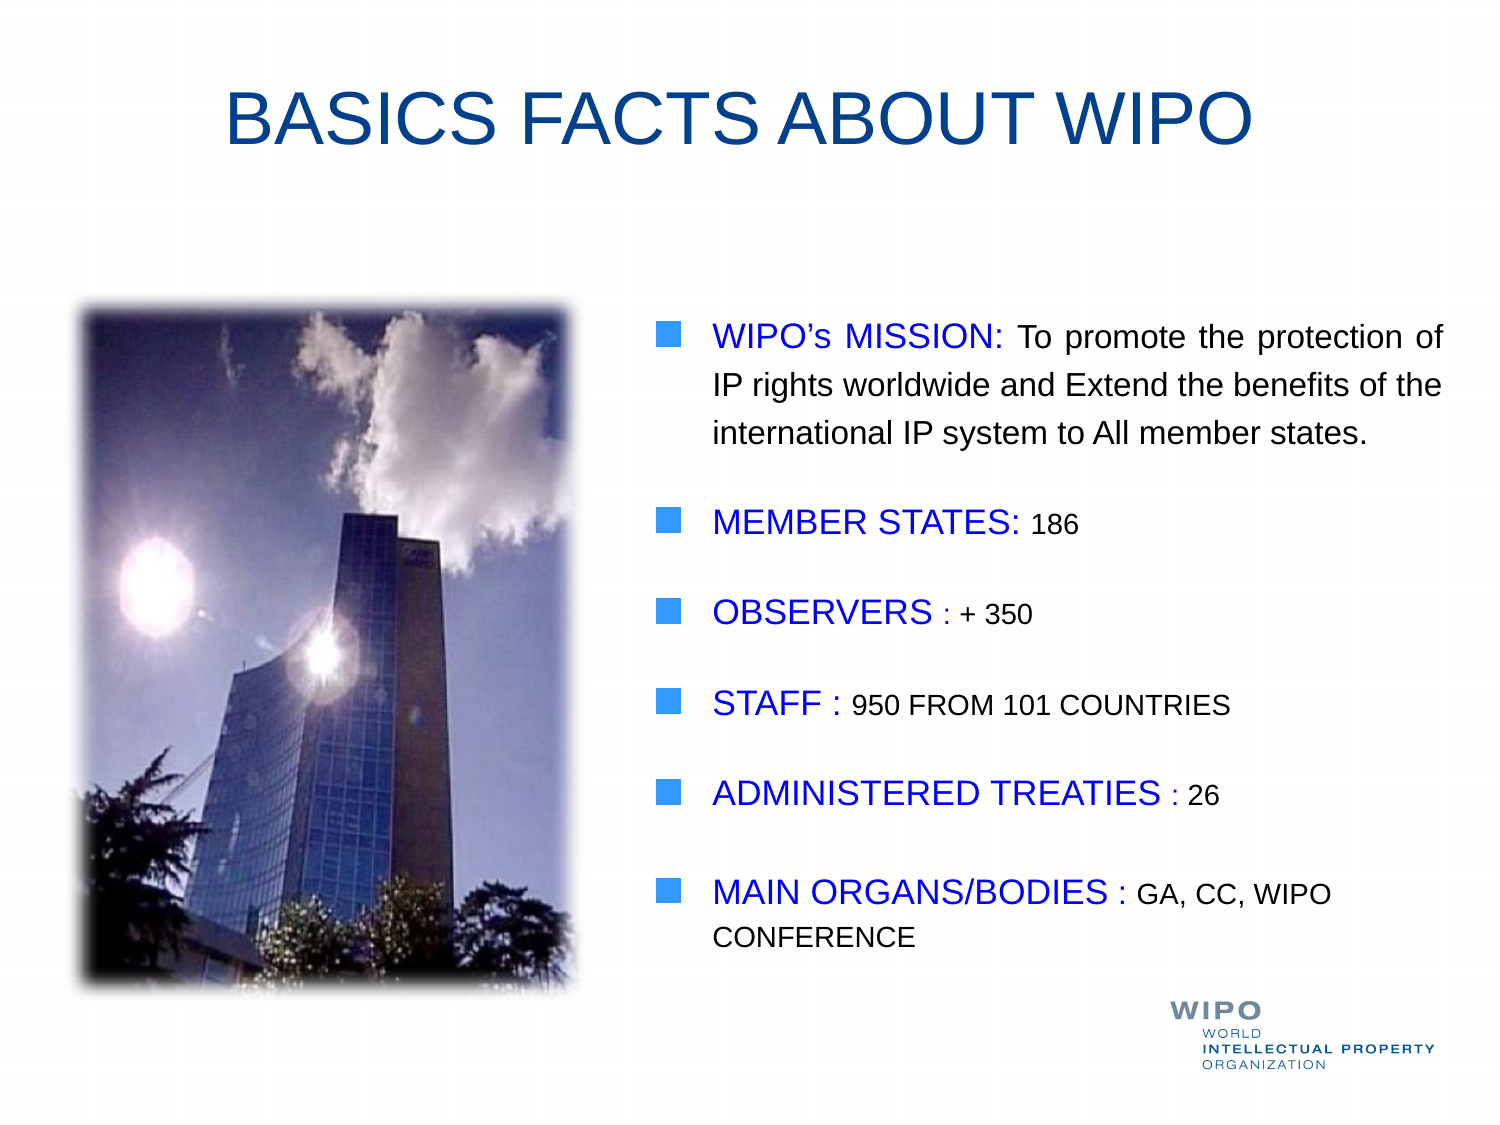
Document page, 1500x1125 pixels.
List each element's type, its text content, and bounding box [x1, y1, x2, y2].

picture [0, 0, 1500, 1125]
title BASICS FACTS ABOUT WIPO [17, 45, 1500, 185]
list WIPO’s MISSION: To promote the protection of IP rights worldwide and Extend the benefits of the international IP system to All member states. MEMBER STATES: 186 OBSERVERS : + 350 STAFF : 950 FROM 101 COUNTRIES ADMINISTERED TREATIES : 26 MAIN ORGANS/BODIES : GA, CC, WIPO CONFERENCE [641, 219, 1459, 1000]
